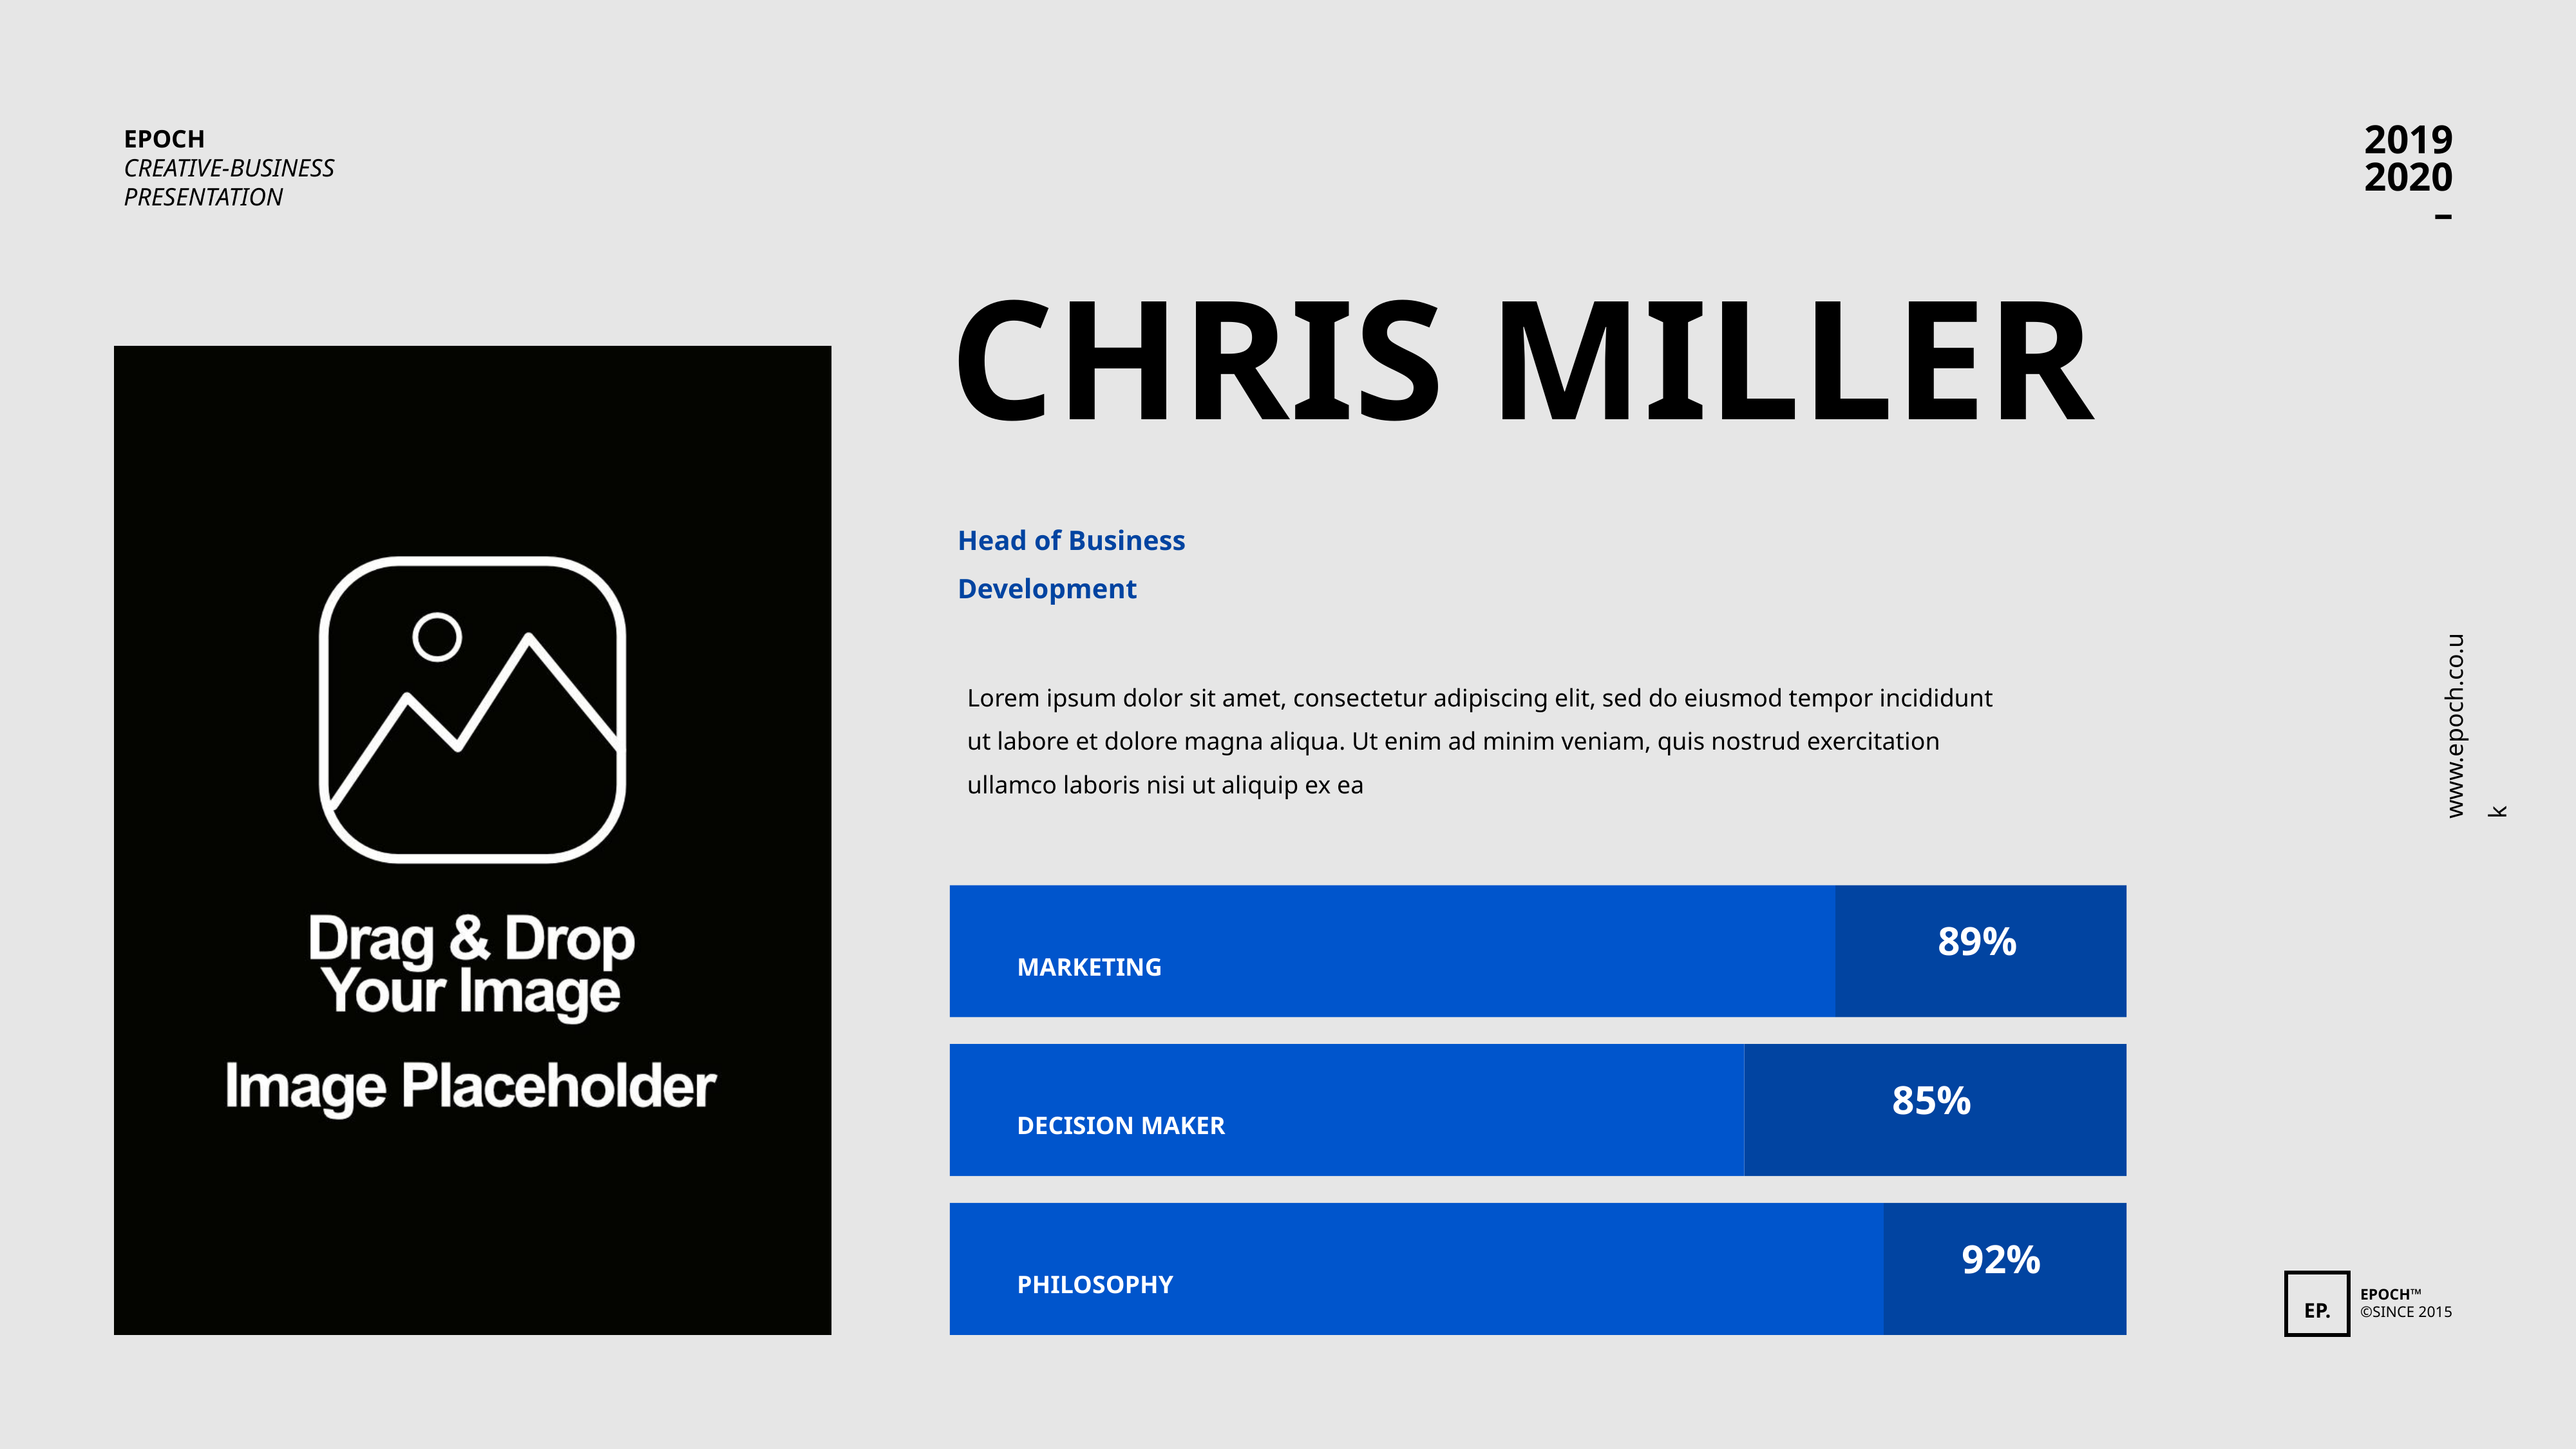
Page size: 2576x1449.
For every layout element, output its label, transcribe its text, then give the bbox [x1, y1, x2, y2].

text_box 89% [1938, 925, 2024, 977]
text_box Head of Business Development [957, 507, 1365, 540]
text_box [949, 1044, 1744, 1177]
text_box 2019 2020 – [2322, 113, 2463, 266]
picture [113, 346, 832, 1336]
text_box 92% [1962, 1243, 2049, 1294]
text_box MARKETING [1017, 937, 1184, 965]
text_box EPOCH CREATIVE-BUSINESS PRESENTATION [114, 113, 372, 218]
text_box DECISION MAKER [1017, 1095, 1241, 1124]
text_box CHRIS MILLER [949, 292, 2110, 507]
text_box [1835, 885, 2127, 1018]
text_box 85% [1892, 1084, 1979, 1136]
text_box [949, 1202, 1884, 1335]
text_box Lorem ipsum dolor sit amet, consectetur adipiscing elit, sed do eiusmod tempor incididunt ut labore et dolore magna aliqua. Ut enim ad minim veniam, quis nostrud exercitation ullamco laboris nisi ut aliquip ex ea [957, 658, 2005, 791]
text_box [2286, 1273, 2464, 1336]
text_box [1884, 1202, 2127, 1335]
text_box [949, 885, 1835, 1018]
text_box [1744, 1044, 2127, 1177]
text_box PHILOSOPHY [1017, 1255, 1184, 1283]
text_box www.epoch.co.uk [2414, 620, 2463, 829]
